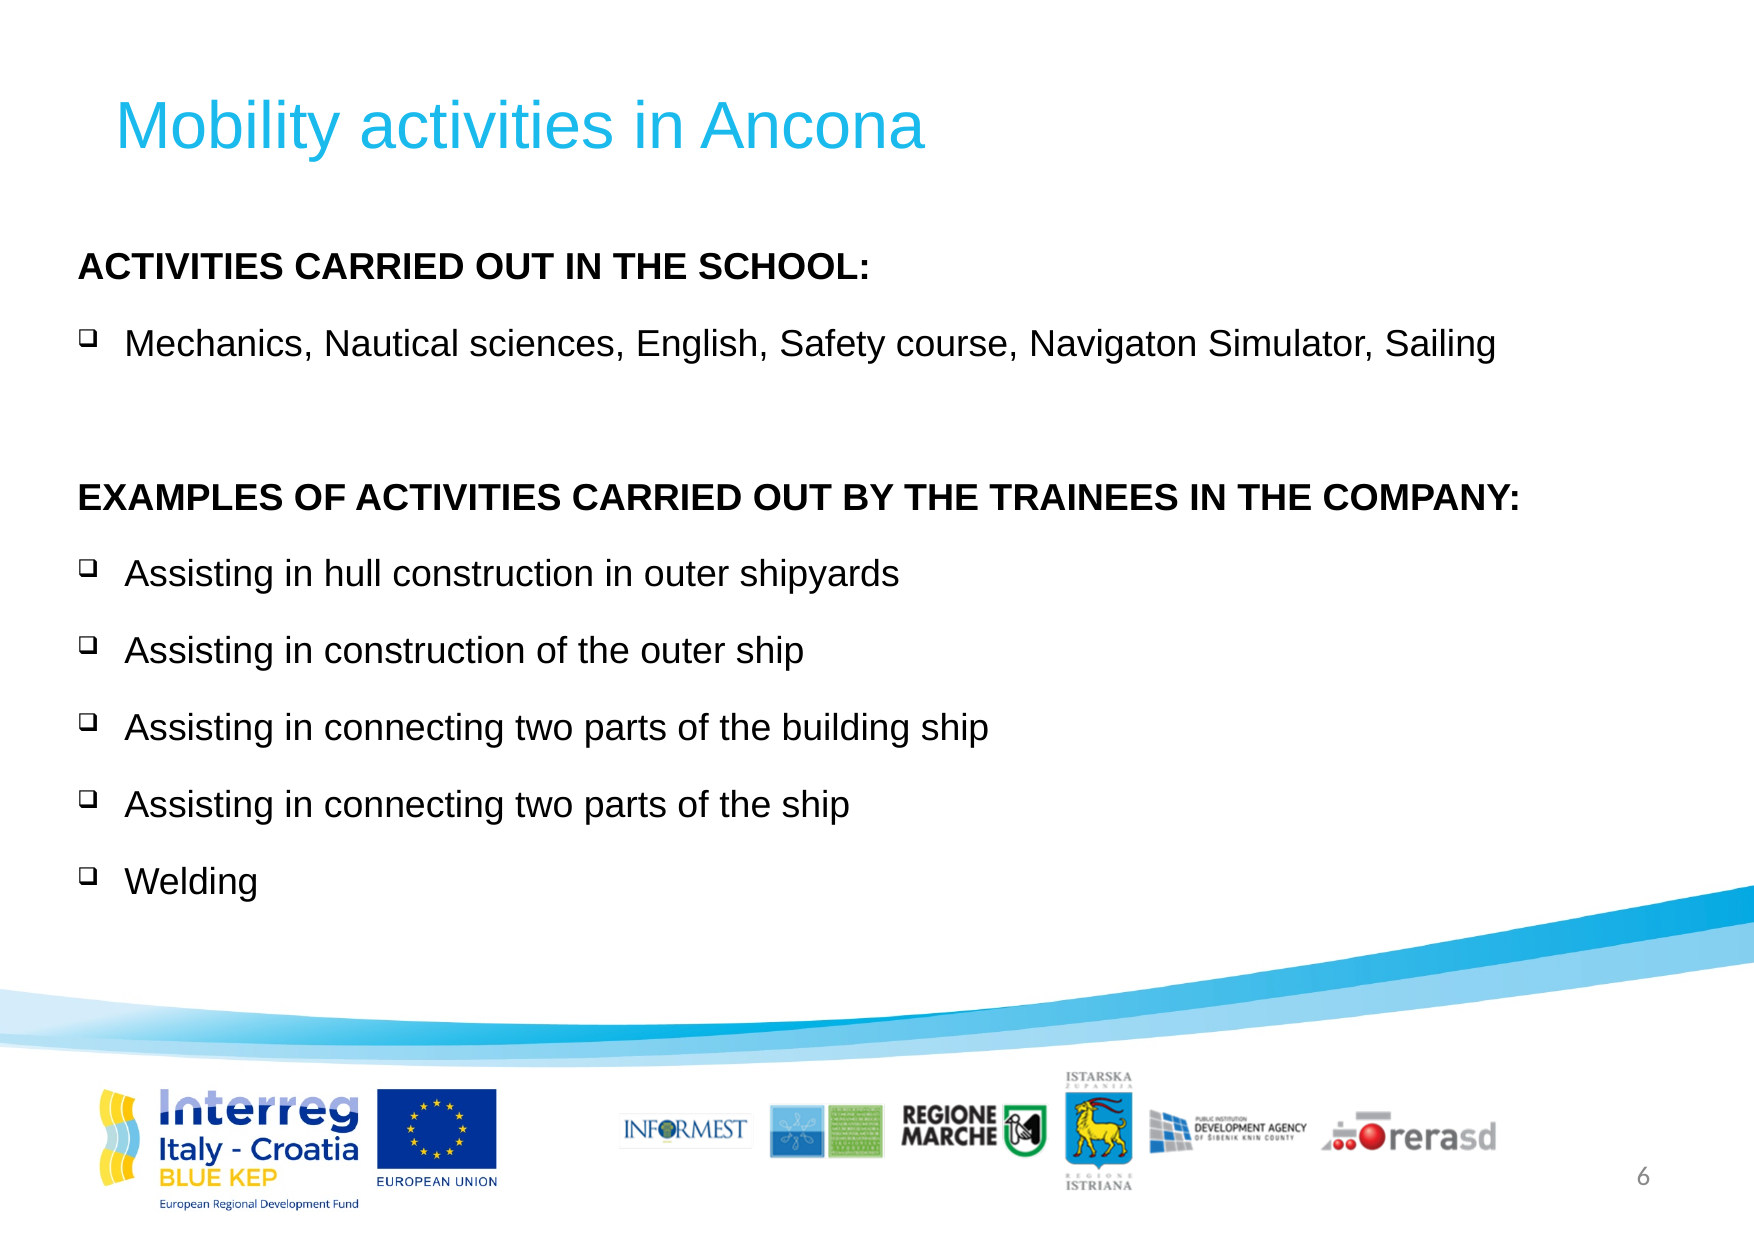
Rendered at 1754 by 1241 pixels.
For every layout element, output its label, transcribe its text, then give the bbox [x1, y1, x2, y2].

picture [0, 0, 1754, 1241]
text_box ACTIVITIES CARRIED OUT IN THE SCHOOL: Mechanics, Nautical sciences, English, Safety course, Navigaton Simulator, Sailing EXAMPLES OF ACTIVITIES CARRIED OUT BY THE TRAINEES IN THE COMPANY: Assisting in hull construction in outer shipyards Assisting in construction of the outer ship Assisting in connecting two parts of the building ship Assisting in connecting two parts of the ship Welding [62, 212, 1625, 910]
slide_number 6 [1607, 1141, 1666, 1208]
text_box Mobility activities in Ancona [98, 72, 1650, 170]
